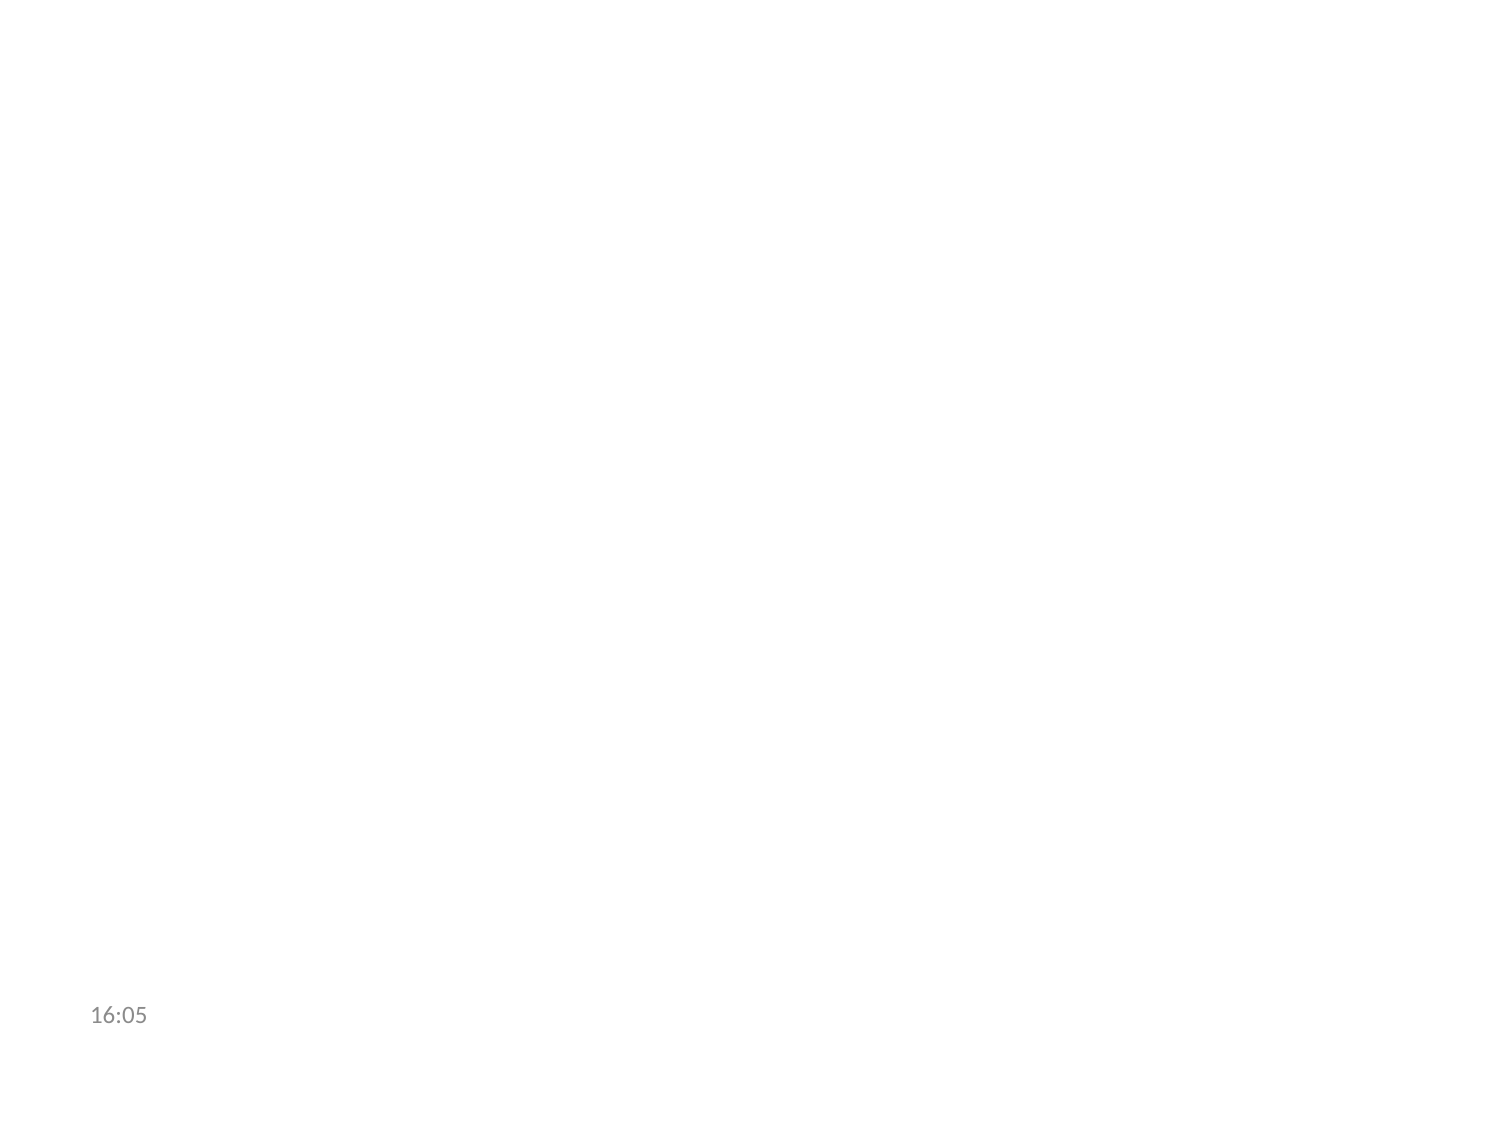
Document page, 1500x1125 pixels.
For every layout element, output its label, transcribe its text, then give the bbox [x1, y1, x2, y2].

text_box 15:35 [75, 983, 425, 1044]
